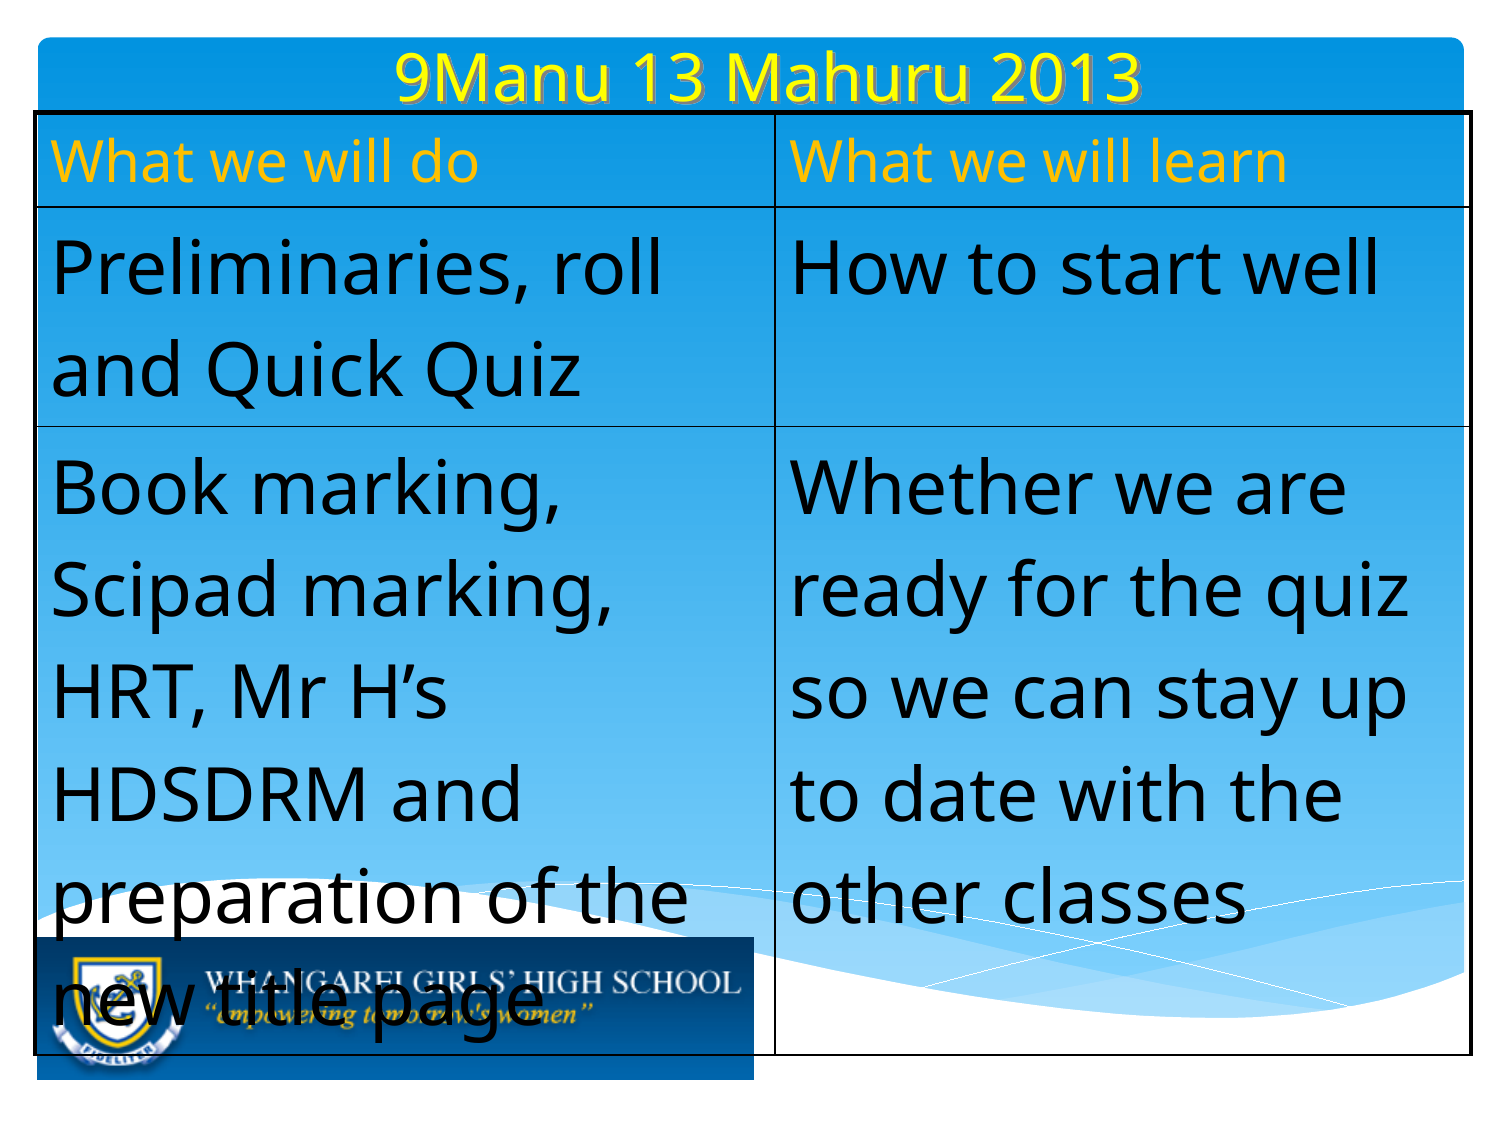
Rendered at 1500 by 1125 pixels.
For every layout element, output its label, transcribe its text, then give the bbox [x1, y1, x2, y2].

table_cell How to start well [776, 208, 1469, 426]
table_header What we will learn [776, 115, 1469, 206]
table_header What we will do [37, 115, 774, 206]
table_cell Preliminaries, roll and Quick Quiz [37, 208, 774, 426]
table_cell Whether we are ready for the quiz so we can stay up to date with the other classes [776, 427, 1469, 1054]
text_box 9Manu 13 Mahuru 2013 [162, 24, 1375, 110]
picture [37, 937, 754, 1080]
table_cell Book marking, Scipad marking, HRT, Mr H’s HDSDRM and preparation of the new title page [37, 427, 774, 1054]
